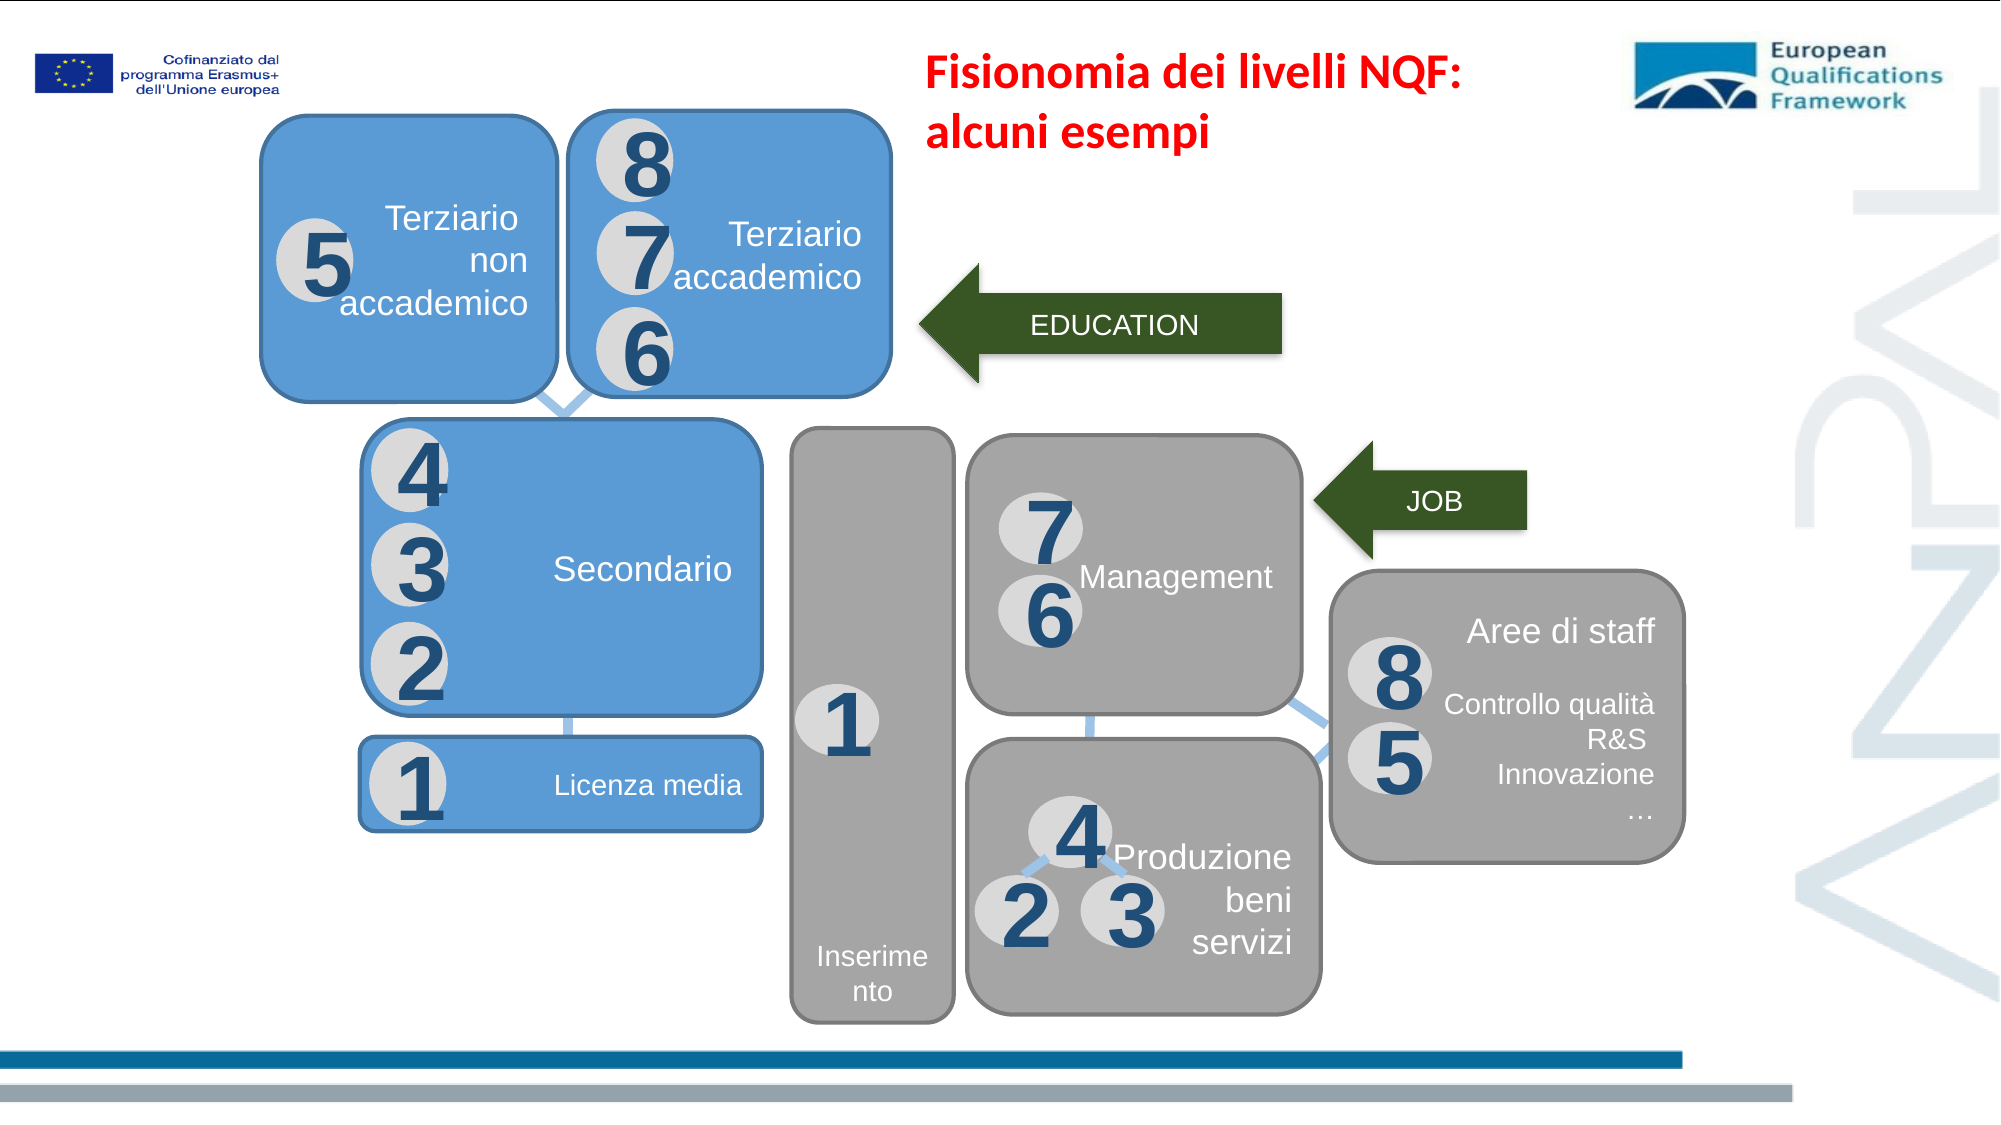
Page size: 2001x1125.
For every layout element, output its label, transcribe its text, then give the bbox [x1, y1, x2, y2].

text_box Fisionomia dei livelli NQF: alcuni esempi [910, 30, 1490, 166]
picture [0, 0, 2001, 1125]
text_box EDUCATION [919, 263, 1282, 383]
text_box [260, 110, 892, 832]
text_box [791, 427, 1685, 1023]
